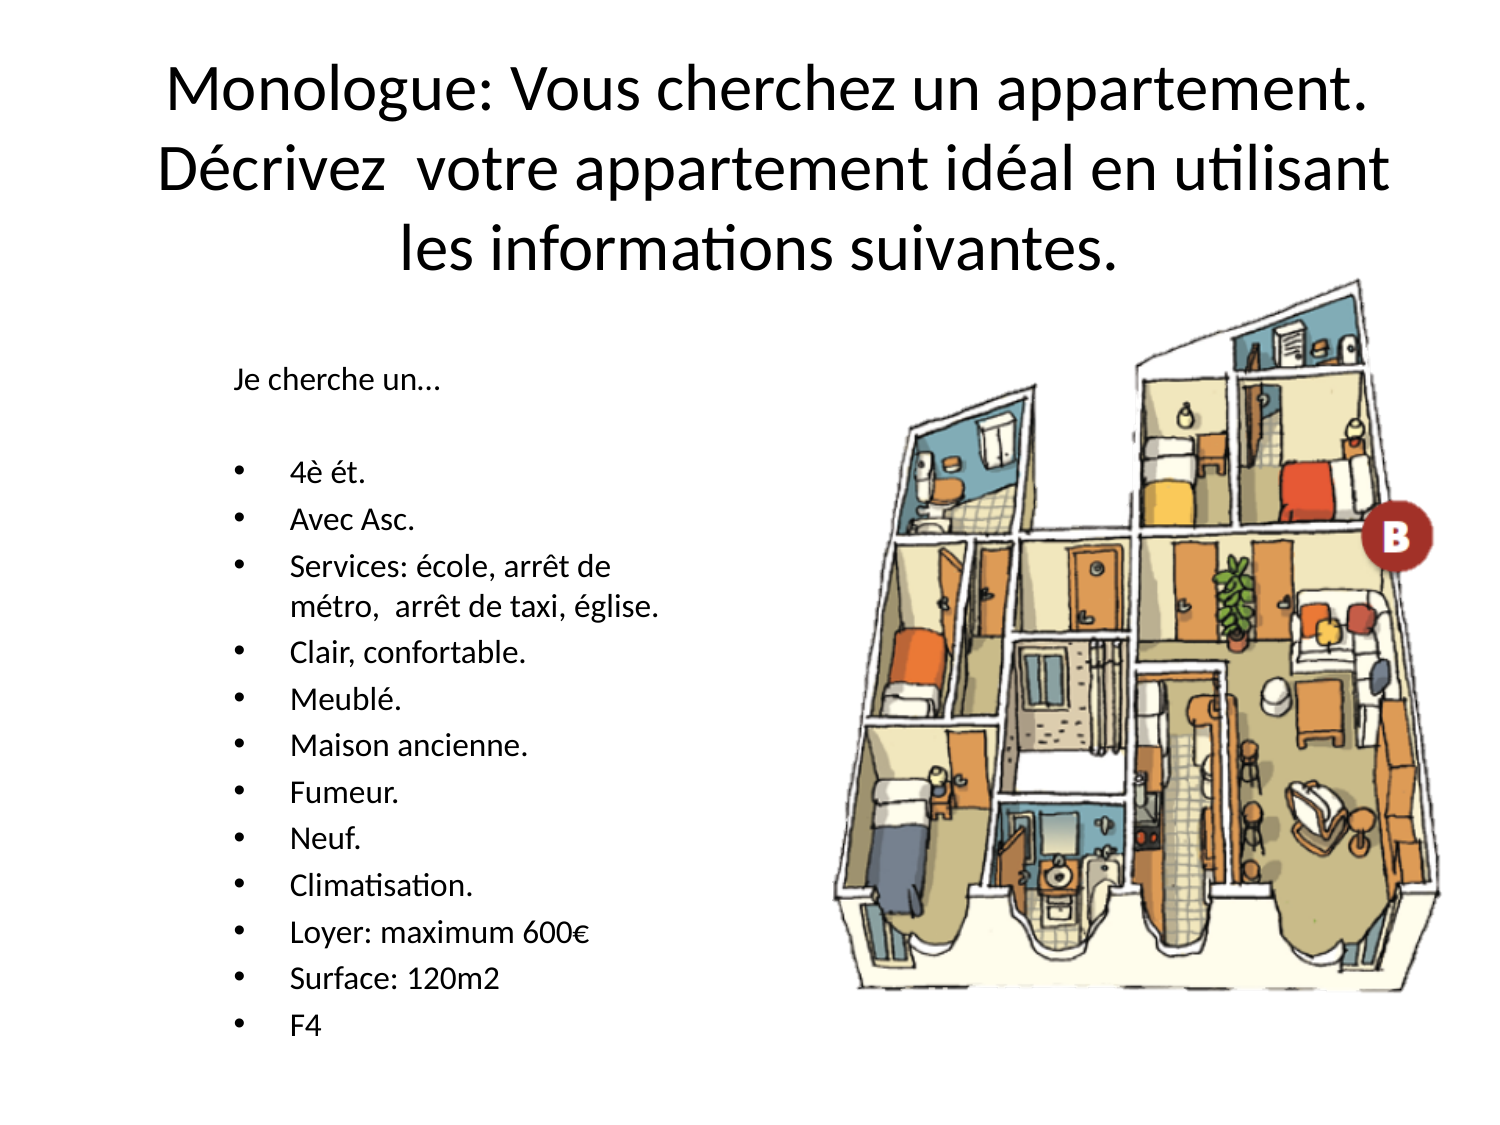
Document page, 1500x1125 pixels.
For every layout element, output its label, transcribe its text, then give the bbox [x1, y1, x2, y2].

picture [832, 243, 1466, 1022]
list Je cherche un… 4è ét. Avec Asc. Services: école, arrêt de métro, arrêt de taxi, église. Clair, confortable. Meublé. Maison ancienne. Fumeur. Neuf. Climatisation. Loyer: maximum 600€ Surface: 120m2 F4 [218, 349, 681, 1021]
text_box Monologue: Vous cherchez un appartement. Décrivez votre appartement idéal en utilisant les informations suivantes. [99, 70, 1450, 258]
